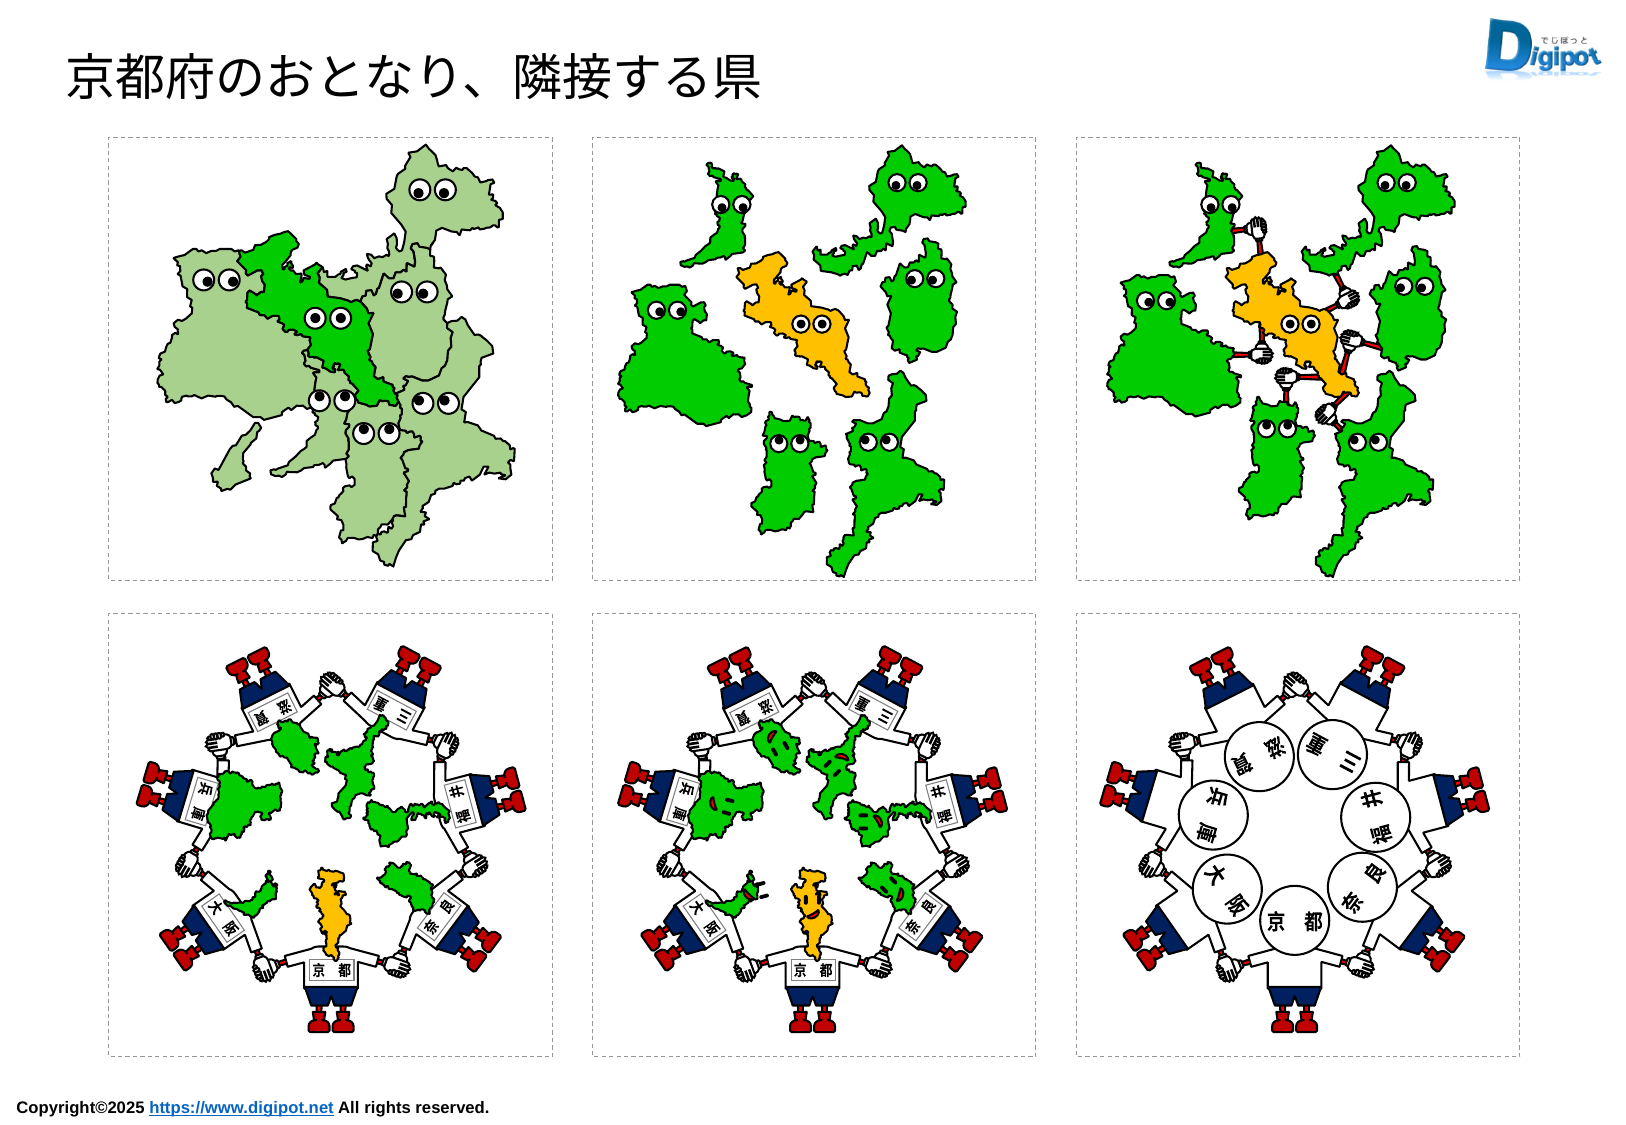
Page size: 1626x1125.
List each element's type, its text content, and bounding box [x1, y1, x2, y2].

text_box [157, 144, 515, 567]
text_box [622, 650, 1003, 1033]
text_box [1103, 647, 1487, 1033]
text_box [140, 650, 522, 1033]
text_box 京都府のおとなり、隣接する県 [50, 38, 777, 113]
picture [1485, 18, 1602, 82]
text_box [1107, 145, 1455, 578]
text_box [617, 145, 966, 578]
